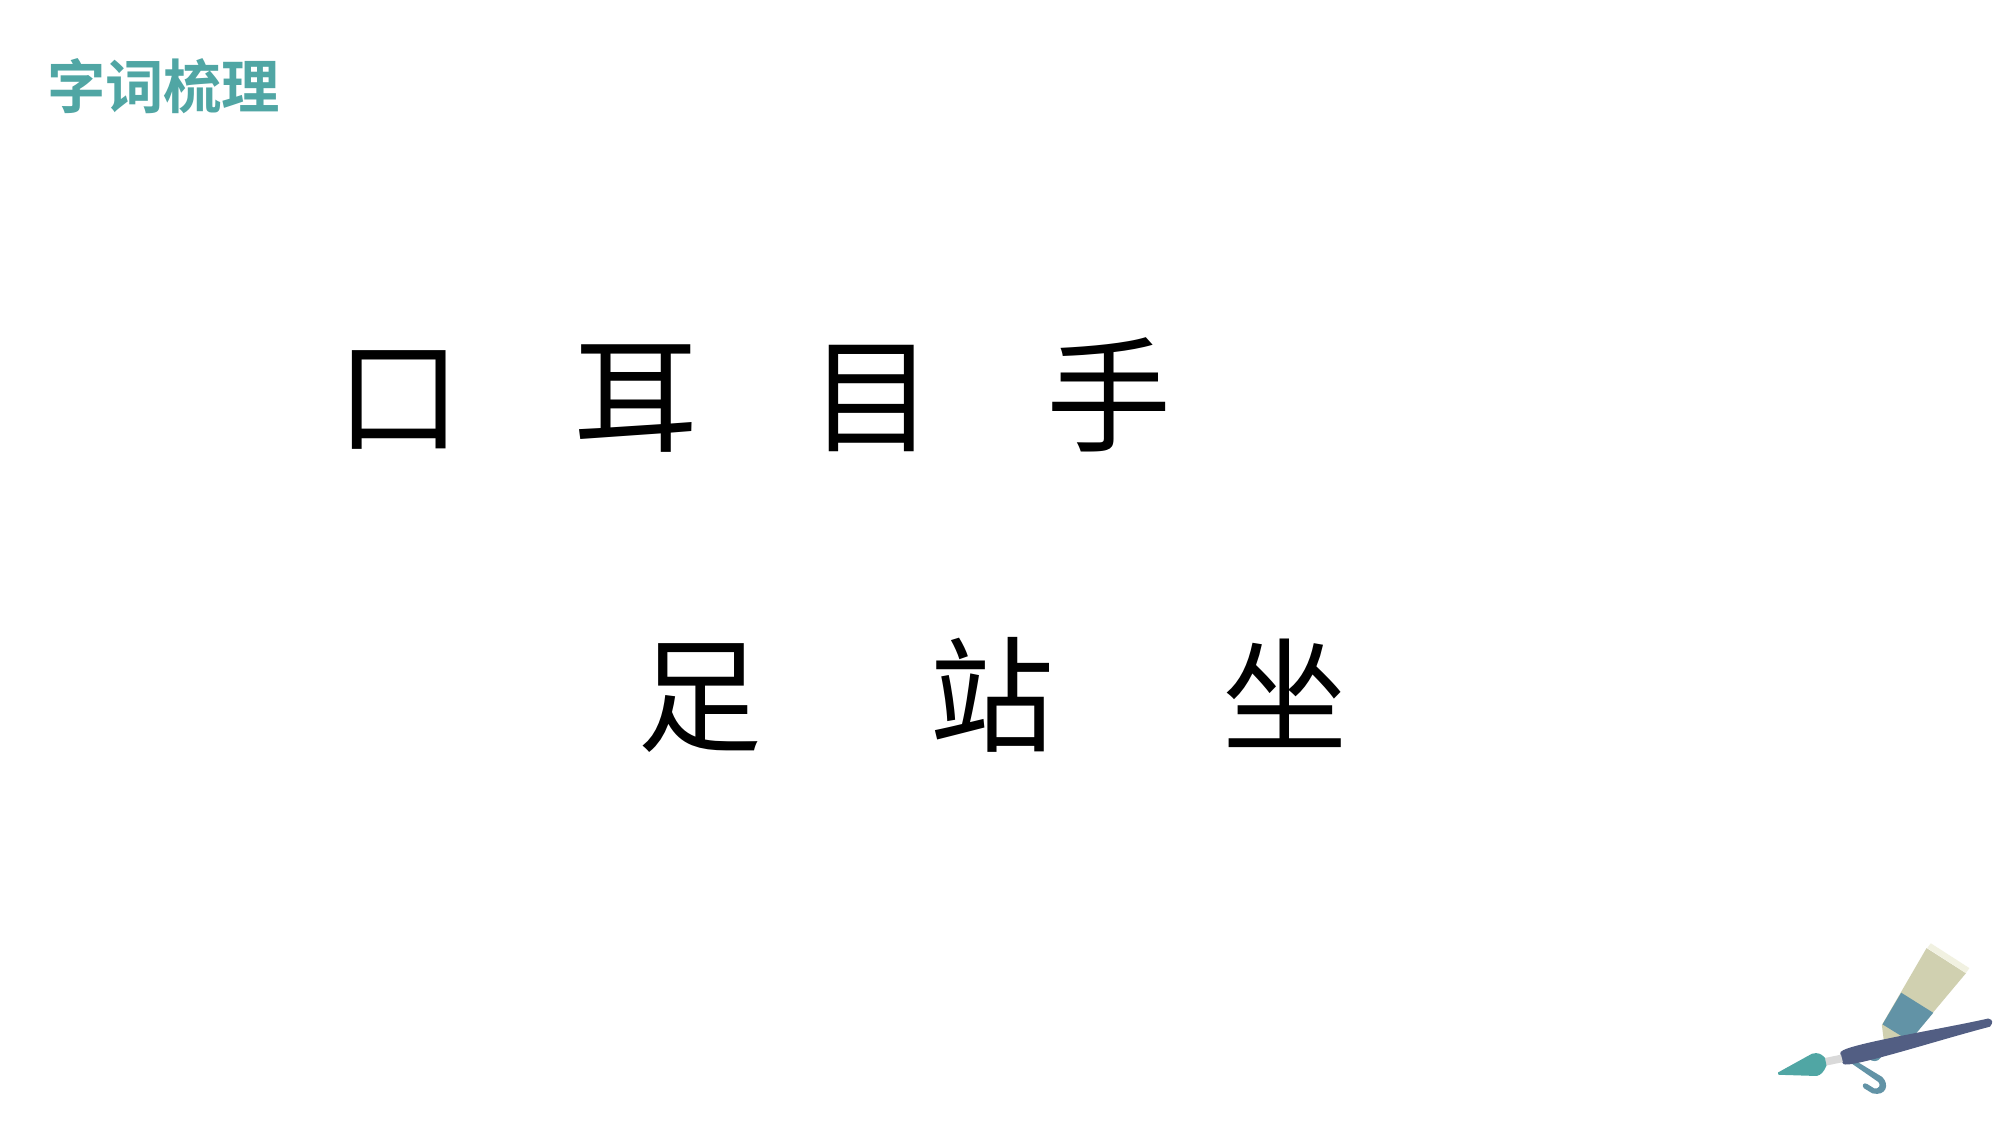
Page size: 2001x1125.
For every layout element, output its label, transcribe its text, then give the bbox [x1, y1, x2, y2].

text_box 口 耳 目 手 足 站 坐 [260, 310, 1725, 776]
text_box 字词梳理 [32, 42, 295, 128]
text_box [1811, 945, 1974, 1125]
title [0, 59, 1725, 278]
